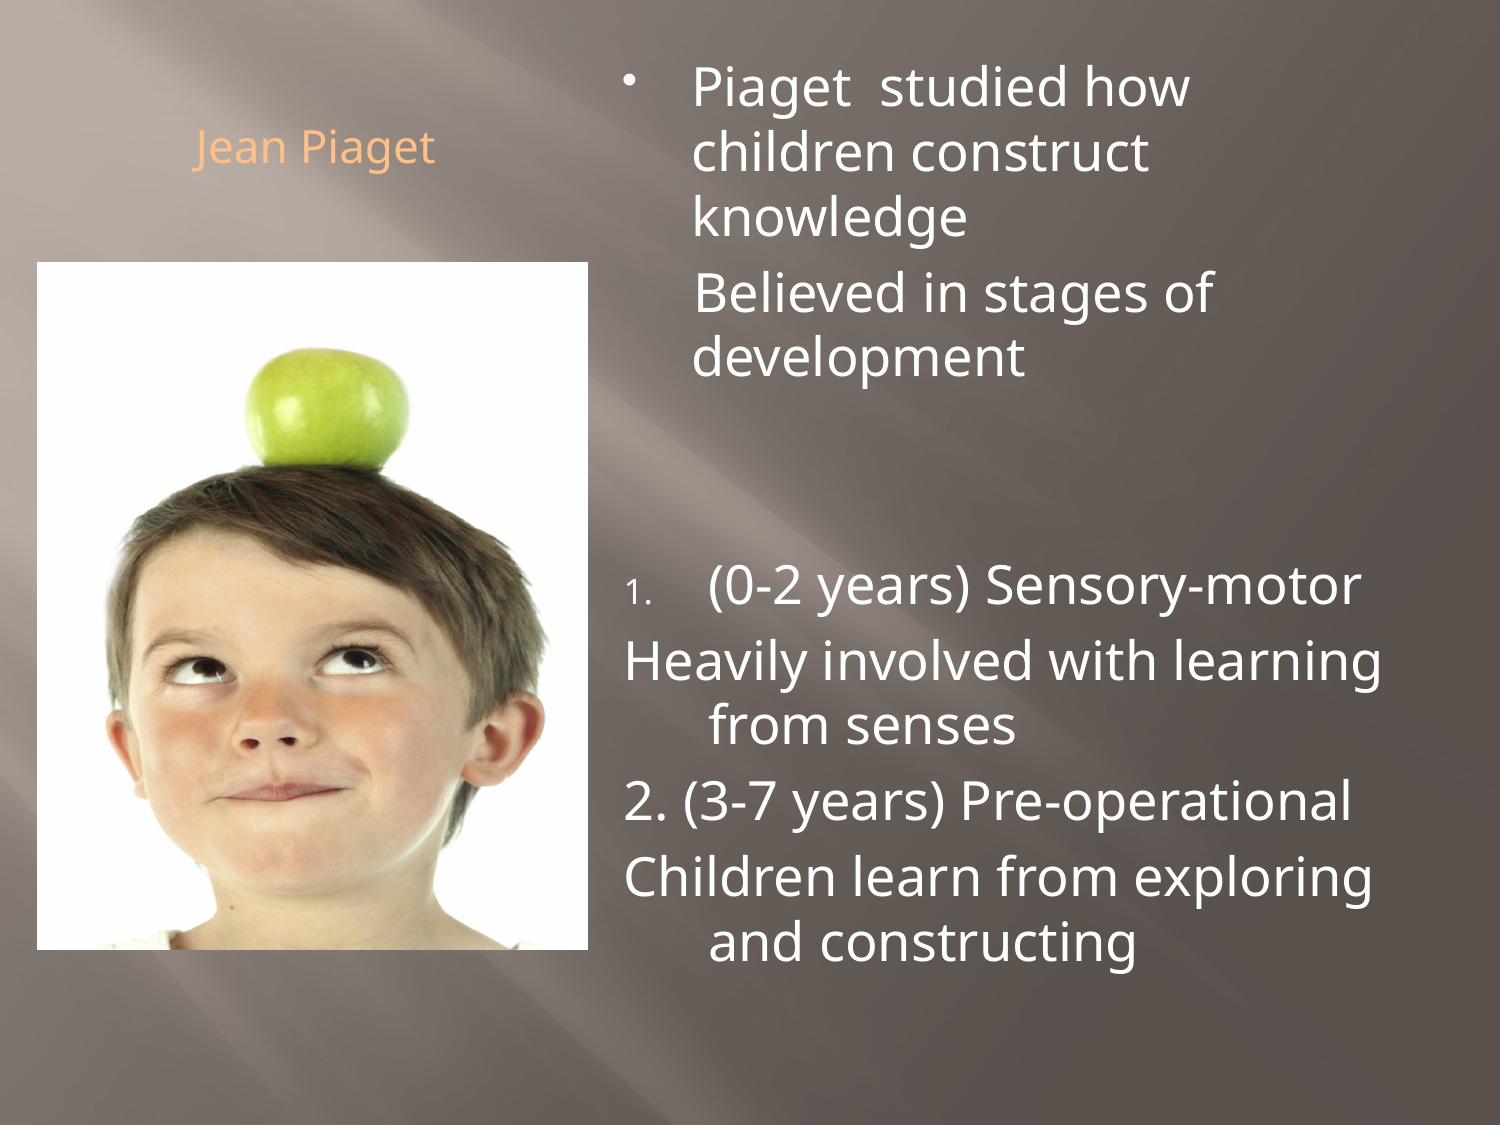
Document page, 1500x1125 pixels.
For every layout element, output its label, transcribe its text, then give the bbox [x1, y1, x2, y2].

picture [37, 262, 588, 951]
title Jean Piaget [75, 44, 569, 236]
list Piaget studied how children construct knowledge Believed in stages of development (0-2 years) Sensory-motor Heavily involved with learning from senses 2. (3-7 years) Pre-operational Children learn from exploring and constructing [586, 44, 1425, 1005]
